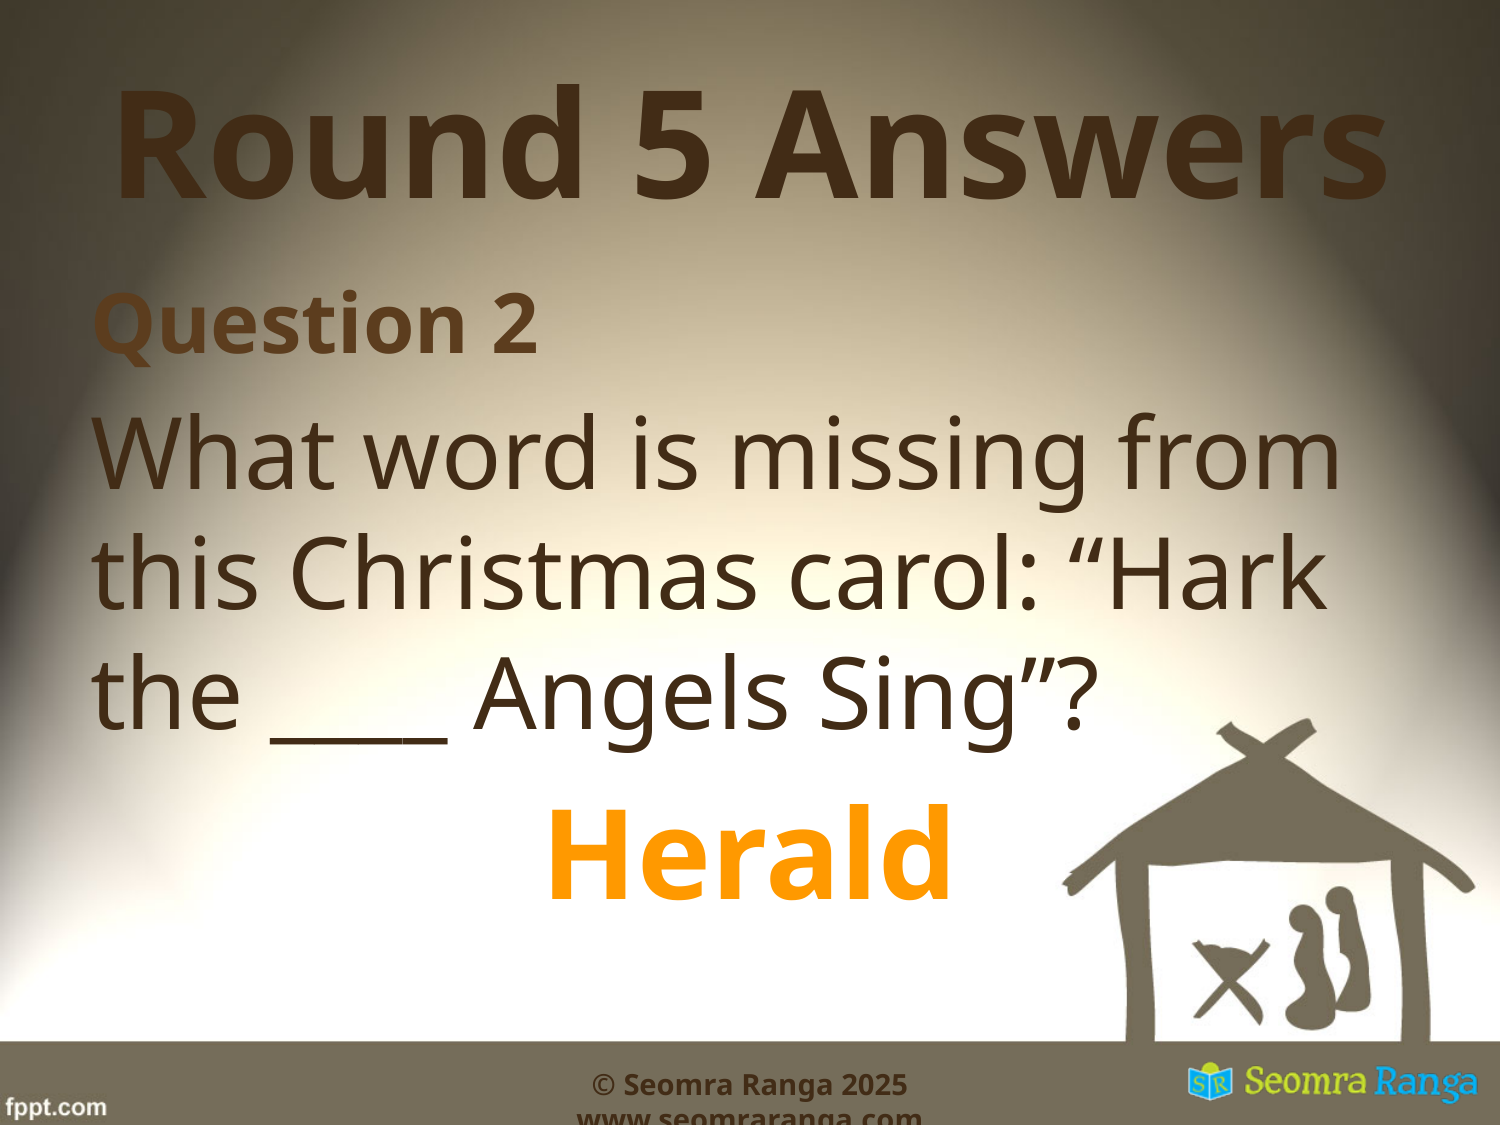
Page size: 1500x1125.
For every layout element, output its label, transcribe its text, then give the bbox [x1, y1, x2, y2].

list Question 2 What word is missing from this Christmas carol: “Hark the ____ Angels Sing”? Herald [75, 262, 1425, 1005]
text_box © Seomra Ranga 2025 www.seomraranga.com [401, 1058, 1099, 1125]
picture [0, 0, 1500, 1125]
title Round 5 Answers [75, 45, 1425, 233]
